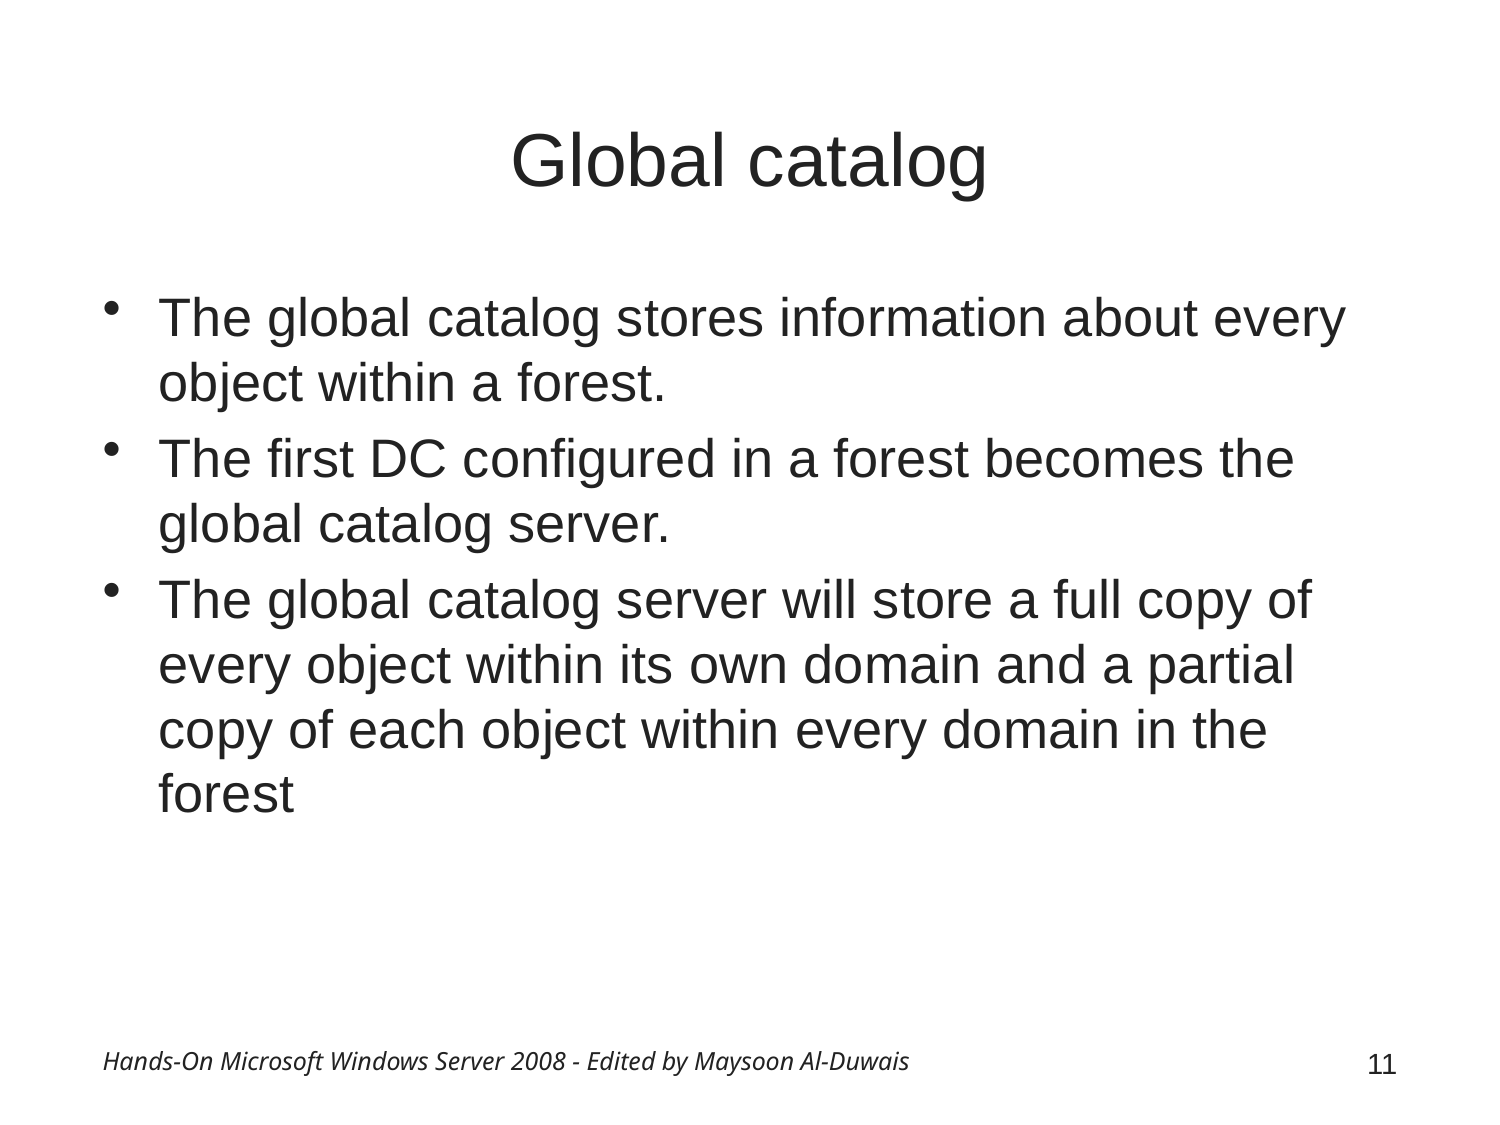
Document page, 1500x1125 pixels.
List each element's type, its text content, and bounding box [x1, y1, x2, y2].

footer Hands-On Microsoft Windows Server 2008 - Edited by Maysoon Al-Duwais [87, 1037, 1051, 1101]
list The global catalog stores information about every object within a forest. The first DC configured in a forest becomes the global catalog server. The global catalog server will store a full copy of every object within its own domain and a partial copy of each object within every domain in the forest [87, 274, 1413, 1026]
slide_number 11 [1074, 1037, 1413, 1101]
title Global catalog [87, 62, 1413, 251]
